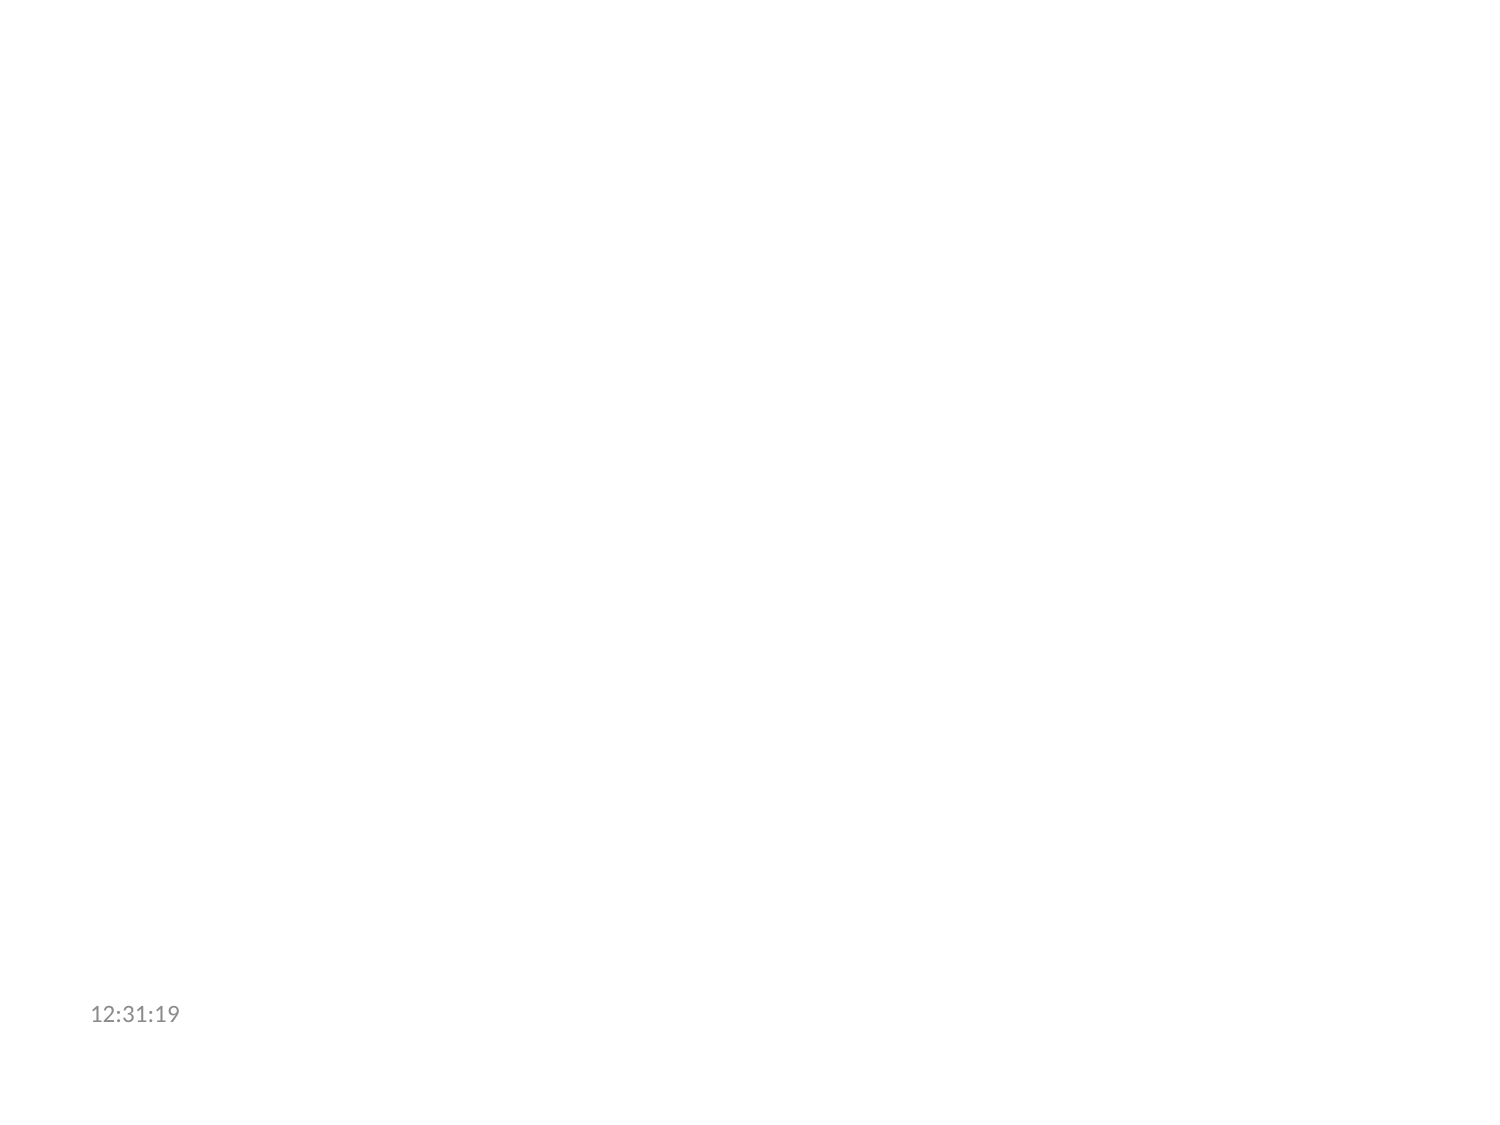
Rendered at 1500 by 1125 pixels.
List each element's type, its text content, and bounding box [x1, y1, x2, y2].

text_box 15:35:09 [75, 982, 425, 1043]
